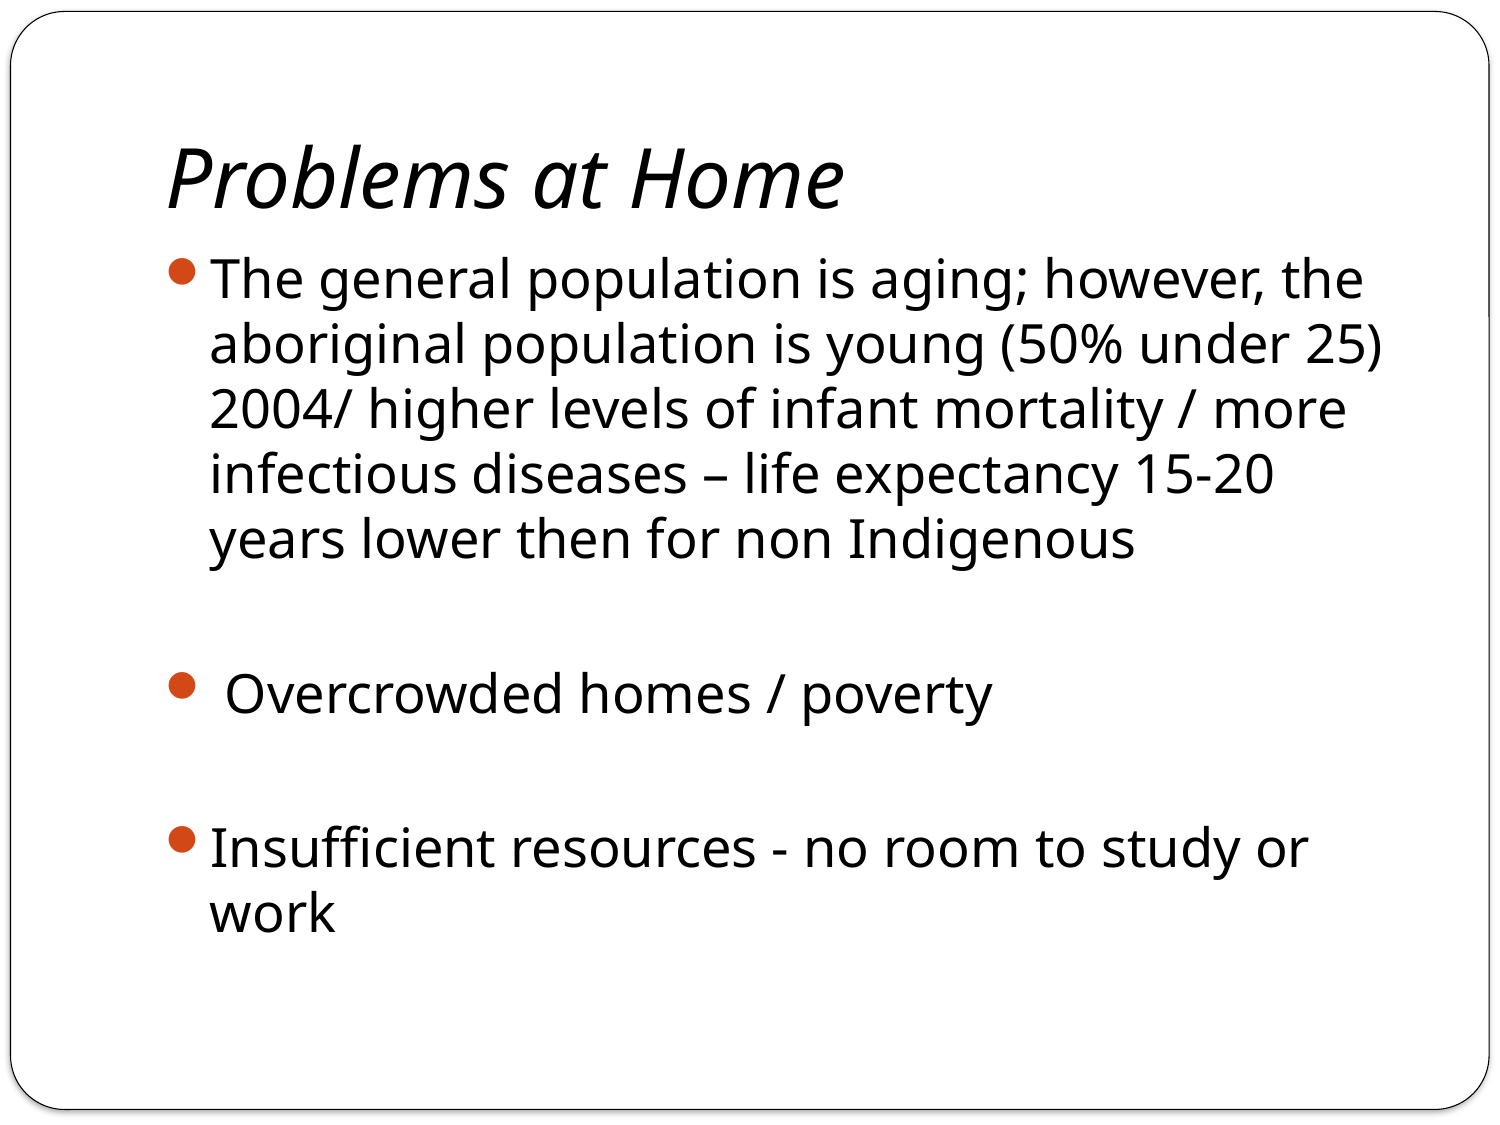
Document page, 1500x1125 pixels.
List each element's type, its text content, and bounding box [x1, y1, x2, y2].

title Problems at Home [150, 45, 1425, 233]
list The general population is aging; however, the aboriginal population is young (50% under 25) 2004/ higher levels of infant mortality / more infectious diseases – life expectancy 15-20 years lower then for non Indigenous Overcrowded homes / poverty Insufficient resources - no room to study or work [150, 237, 1425, 988]
